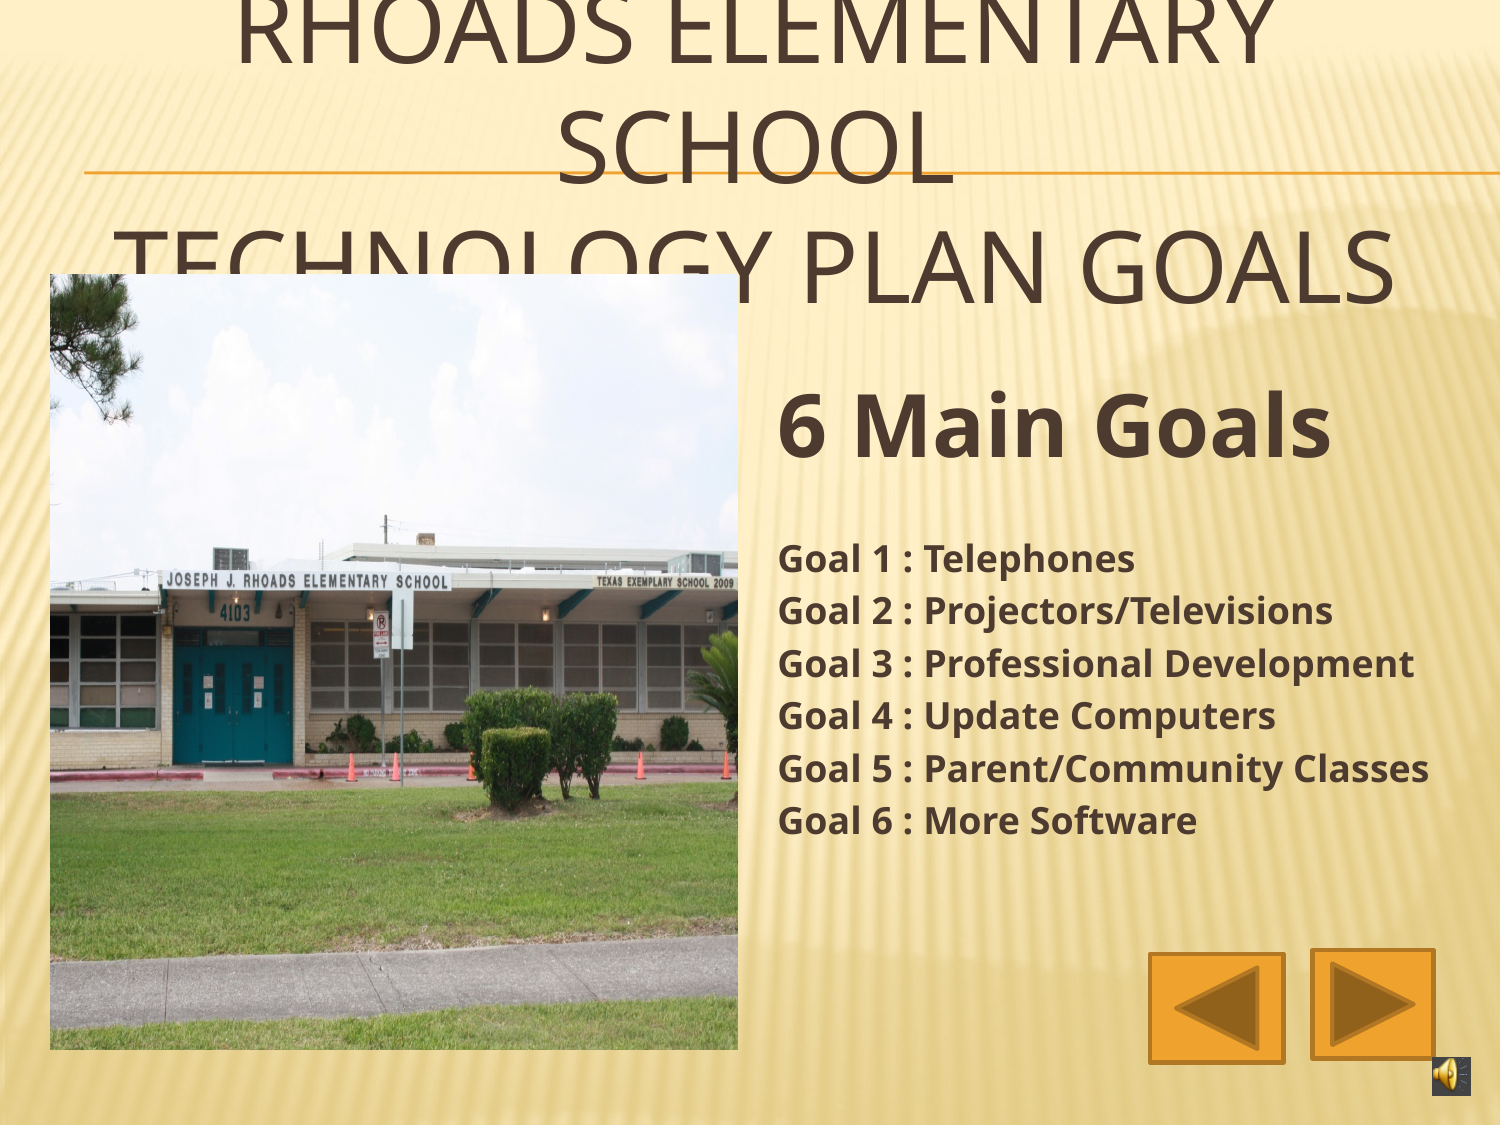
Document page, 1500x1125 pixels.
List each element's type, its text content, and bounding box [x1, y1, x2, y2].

text_box [1148, 952, 1286, 1065]
title Rhoads Elementary School Technology Plan Goals [49, 37, 1463, 250]
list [49, 274, 738, 1051]
picture [1431, 1056, 1472, 1097]
list 6 Main Goals Goal 1 : Telephones Goal 2 : Projectors/Televisions Goal 3 : Professional Development Goal 4 : Update Computers Goal 5 : Parent/Community Classes Goal 6 : More Software [762, 262, 1475, 1038]
text_box [1310, 948, 1436, 1061]
